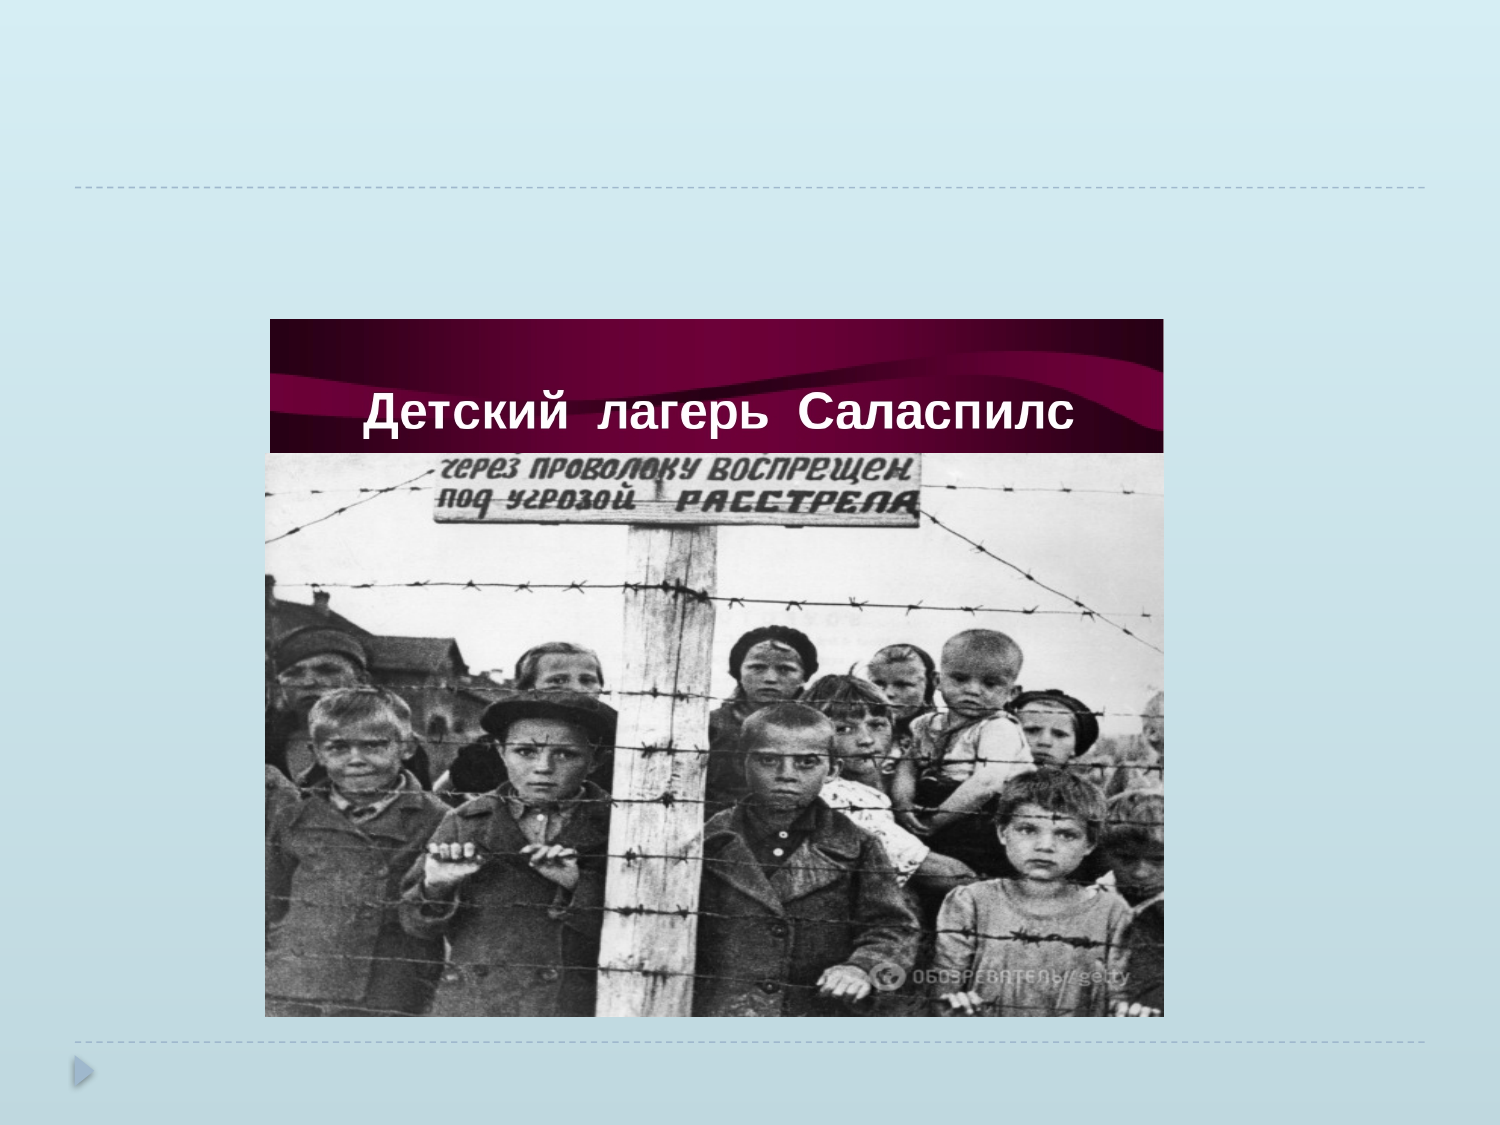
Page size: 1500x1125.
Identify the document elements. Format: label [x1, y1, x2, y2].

list [270, 319, 1164, 452]
picture [265, 452, 1164, 1018]
